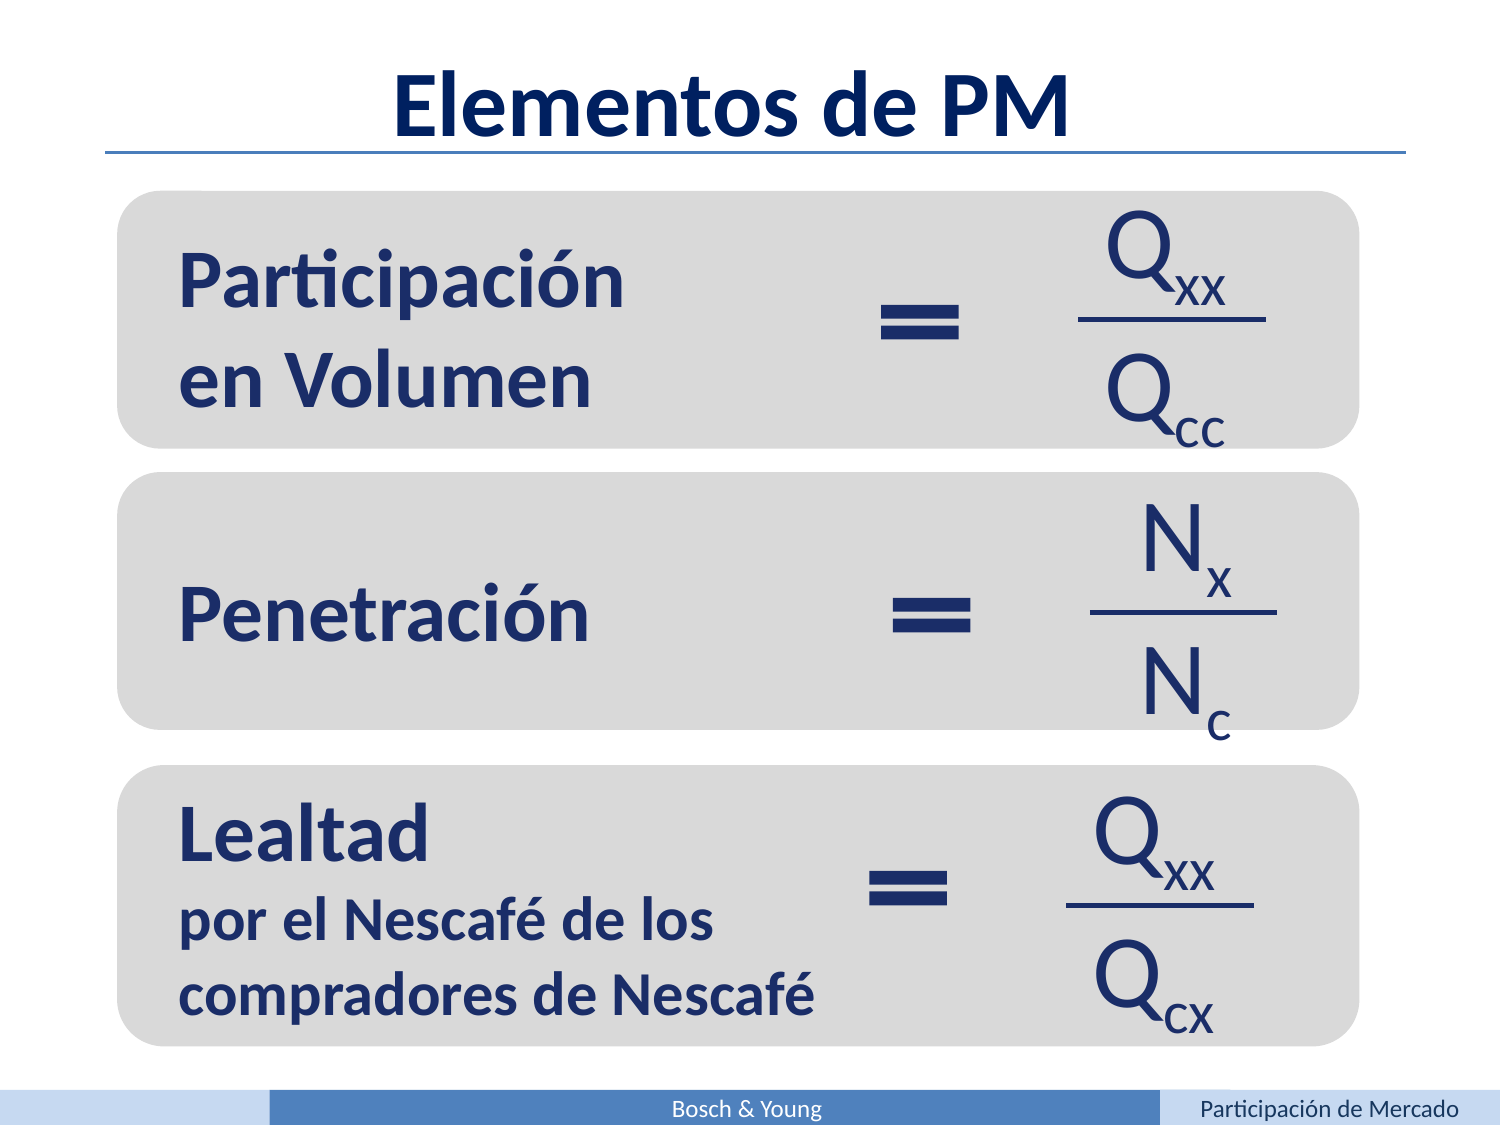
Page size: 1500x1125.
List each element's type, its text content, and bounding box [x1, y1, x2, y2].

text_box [116, 460, 1360, 731]
text_box Bosch & Young [272, 1088, 1158, 1125]
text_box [116, 167, 1360, 460]
text_box Participación de Mercado [1158, 1088, 1500, 1125]
text_box Elementos de PM [46, 35, 1418, 163]
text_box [116, 753, 1360, 1067]
text_box [0, 1088, 272, 1125]
